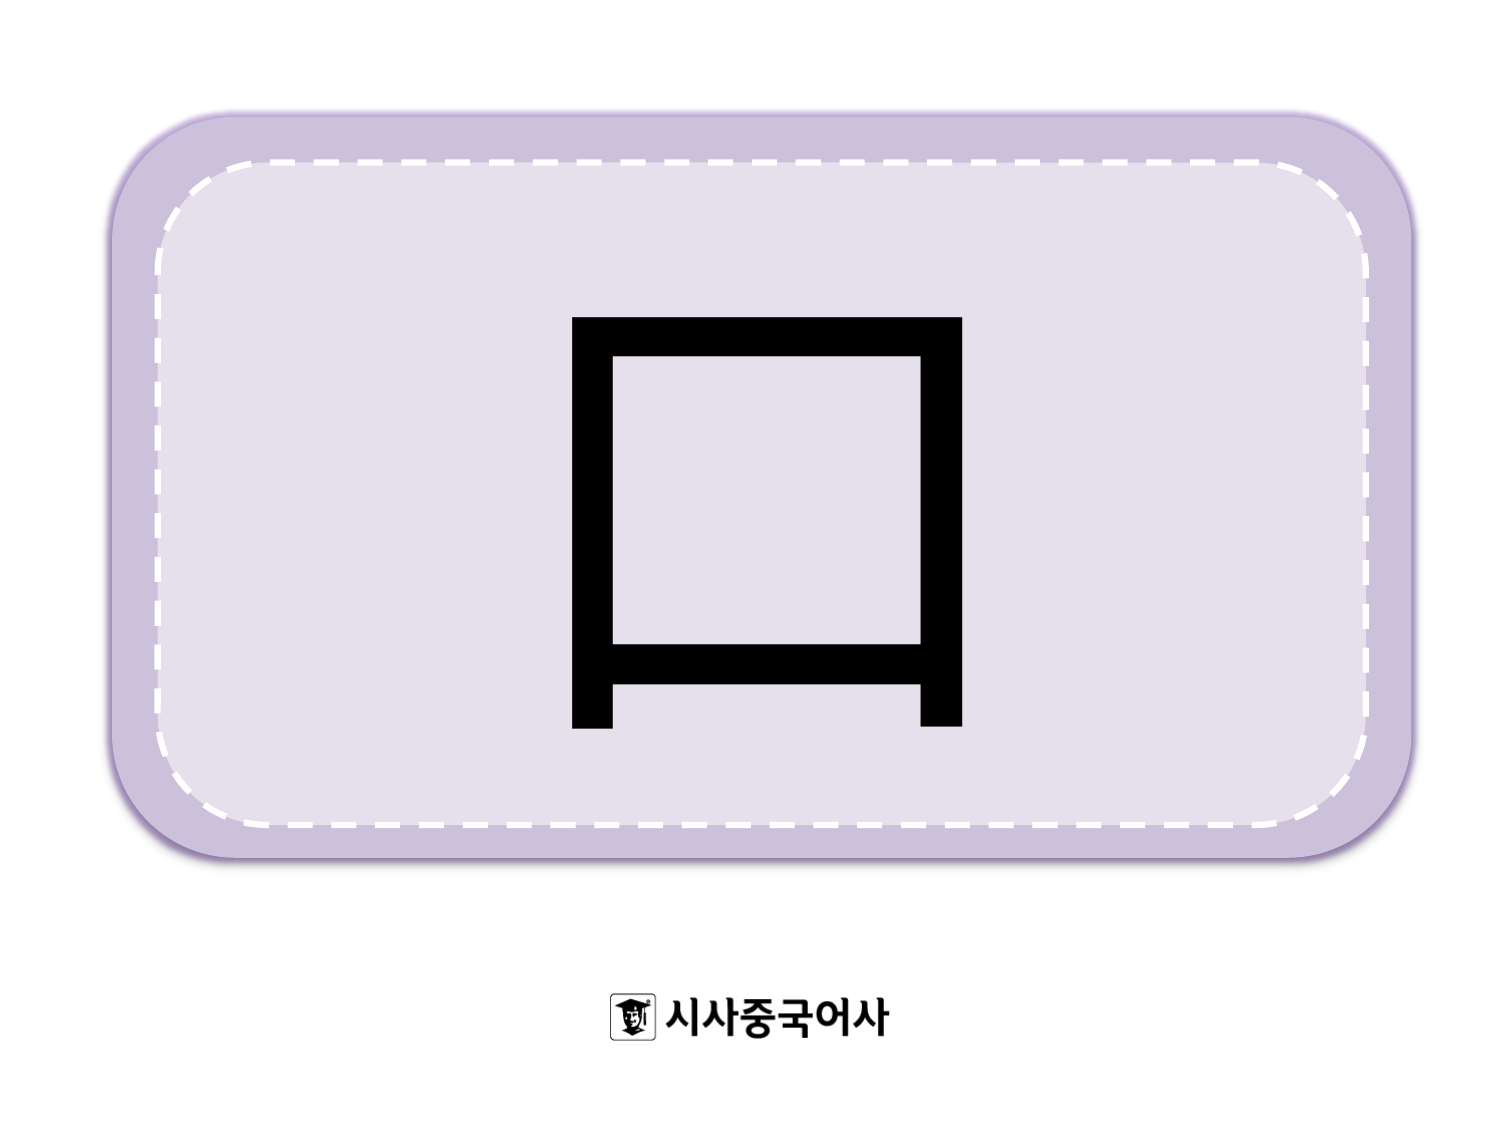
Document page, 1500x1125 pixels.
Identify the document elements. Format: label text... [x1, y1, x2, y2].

picture [602, 987, 898, 1047]
text_box 口 [162, 160, 1371, 824]
